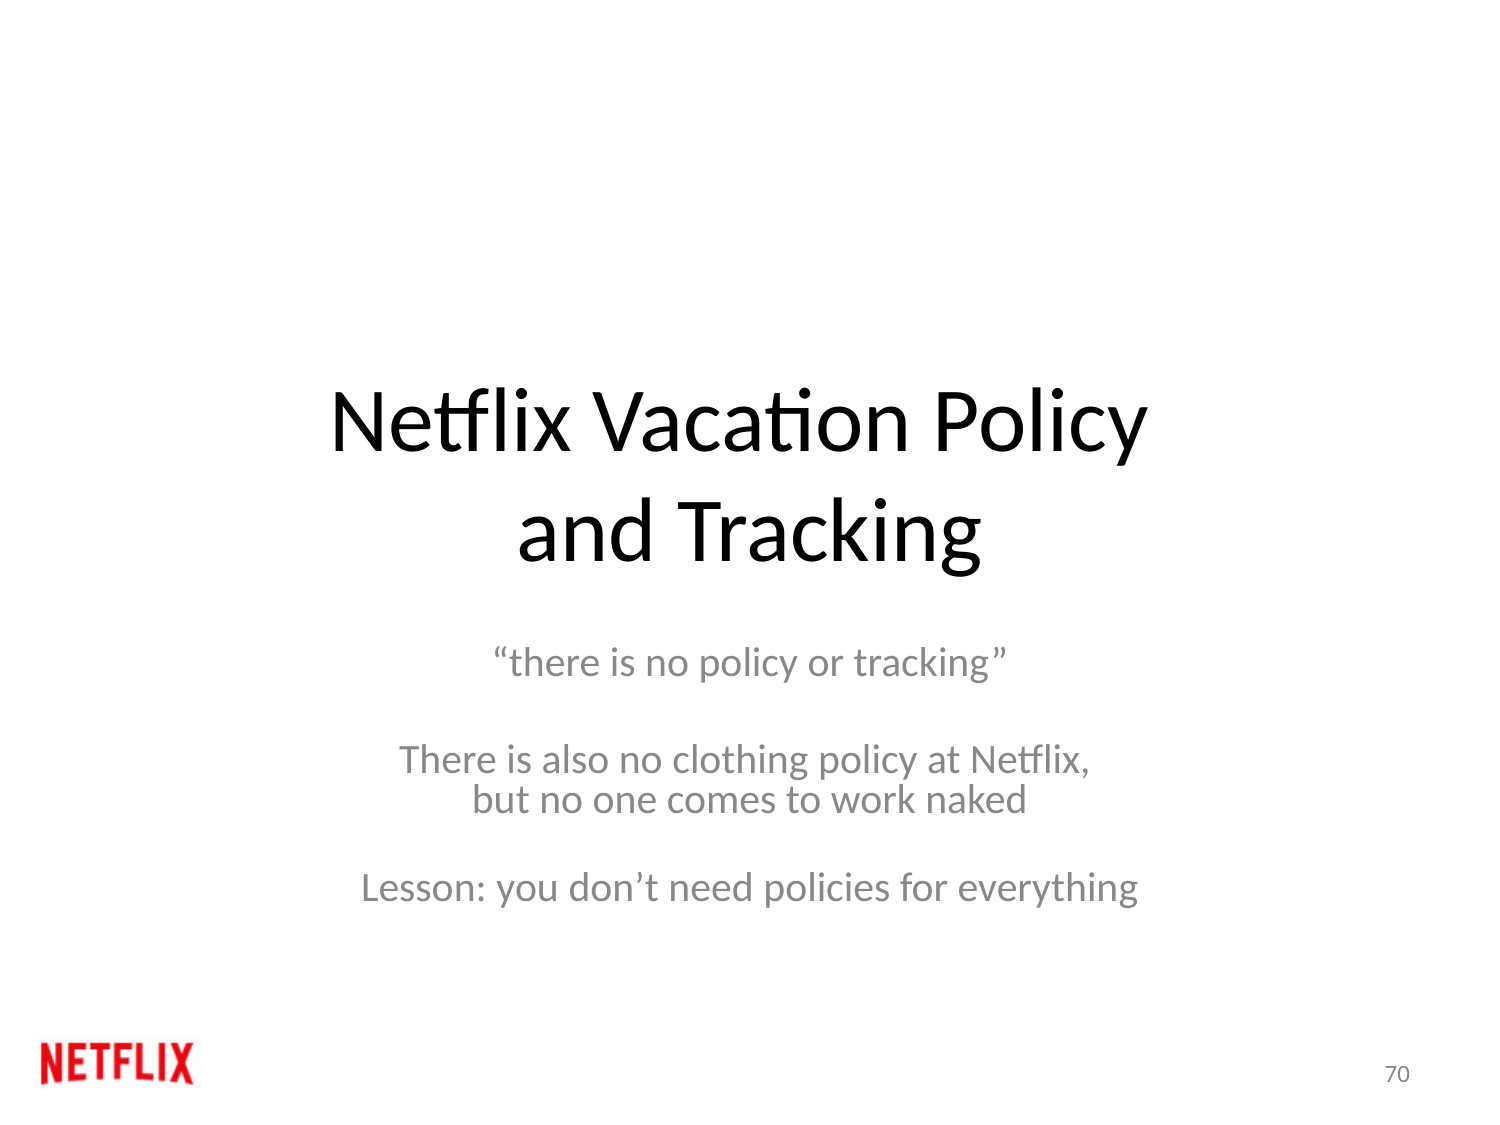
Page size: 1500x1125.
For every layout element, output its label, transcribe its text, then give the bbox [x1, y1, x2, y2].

slide_number ‹#› [1074, 1042, 1425, 1103]
picture [24, 1024, 211, 1104]
title Netflix Vacation Policy and Tracking [112, 349, 1388, 591]
subtitle “there is no policy or tracking” There is also no clothing policy at Netflix, but no one comes to work naked Lesson: you don’t need policies for everything [225, 637, 1275, 925]
